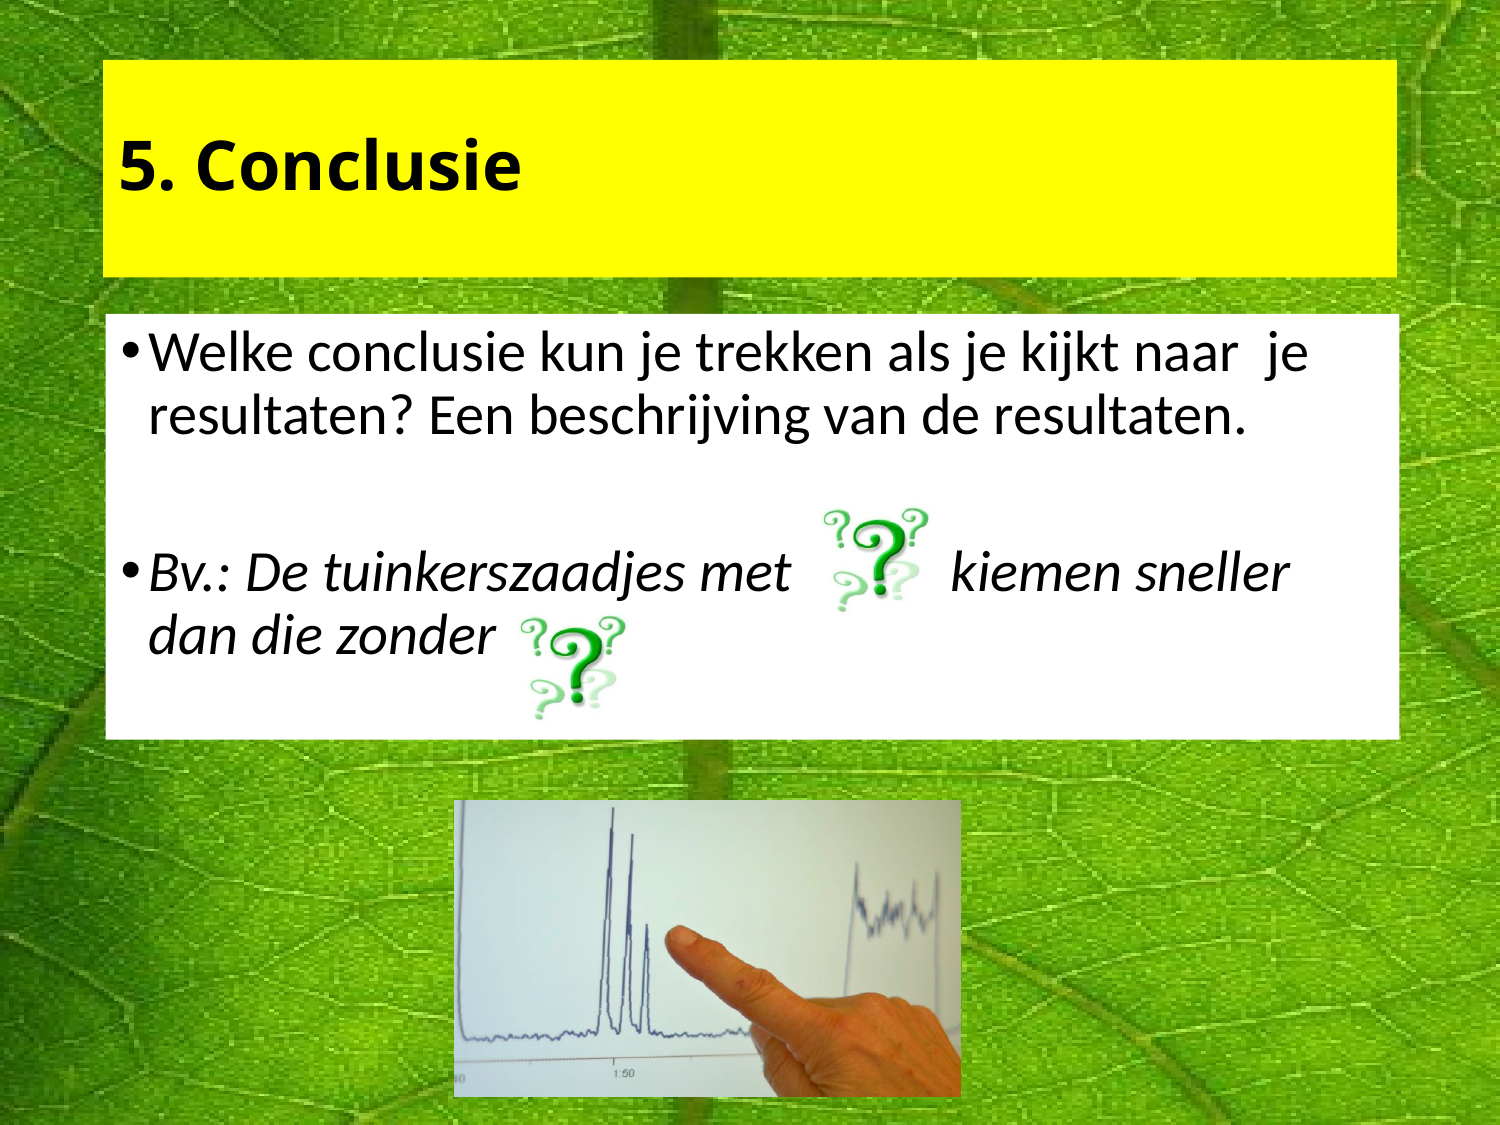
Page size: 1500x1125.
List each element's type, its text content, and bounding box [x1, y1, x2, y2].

title 5. Conclusie [103, 59, 1397, 278]
picture [0, 0, 1500, 1125]
list Welke conclusie kun je trekken als je kijkt naar je resultaten? Een beschrijving van de resultaten. Bv.: De tuinkerszaadjes met kiemen sneller dan die zonder [105, 313, 1400, 740]
